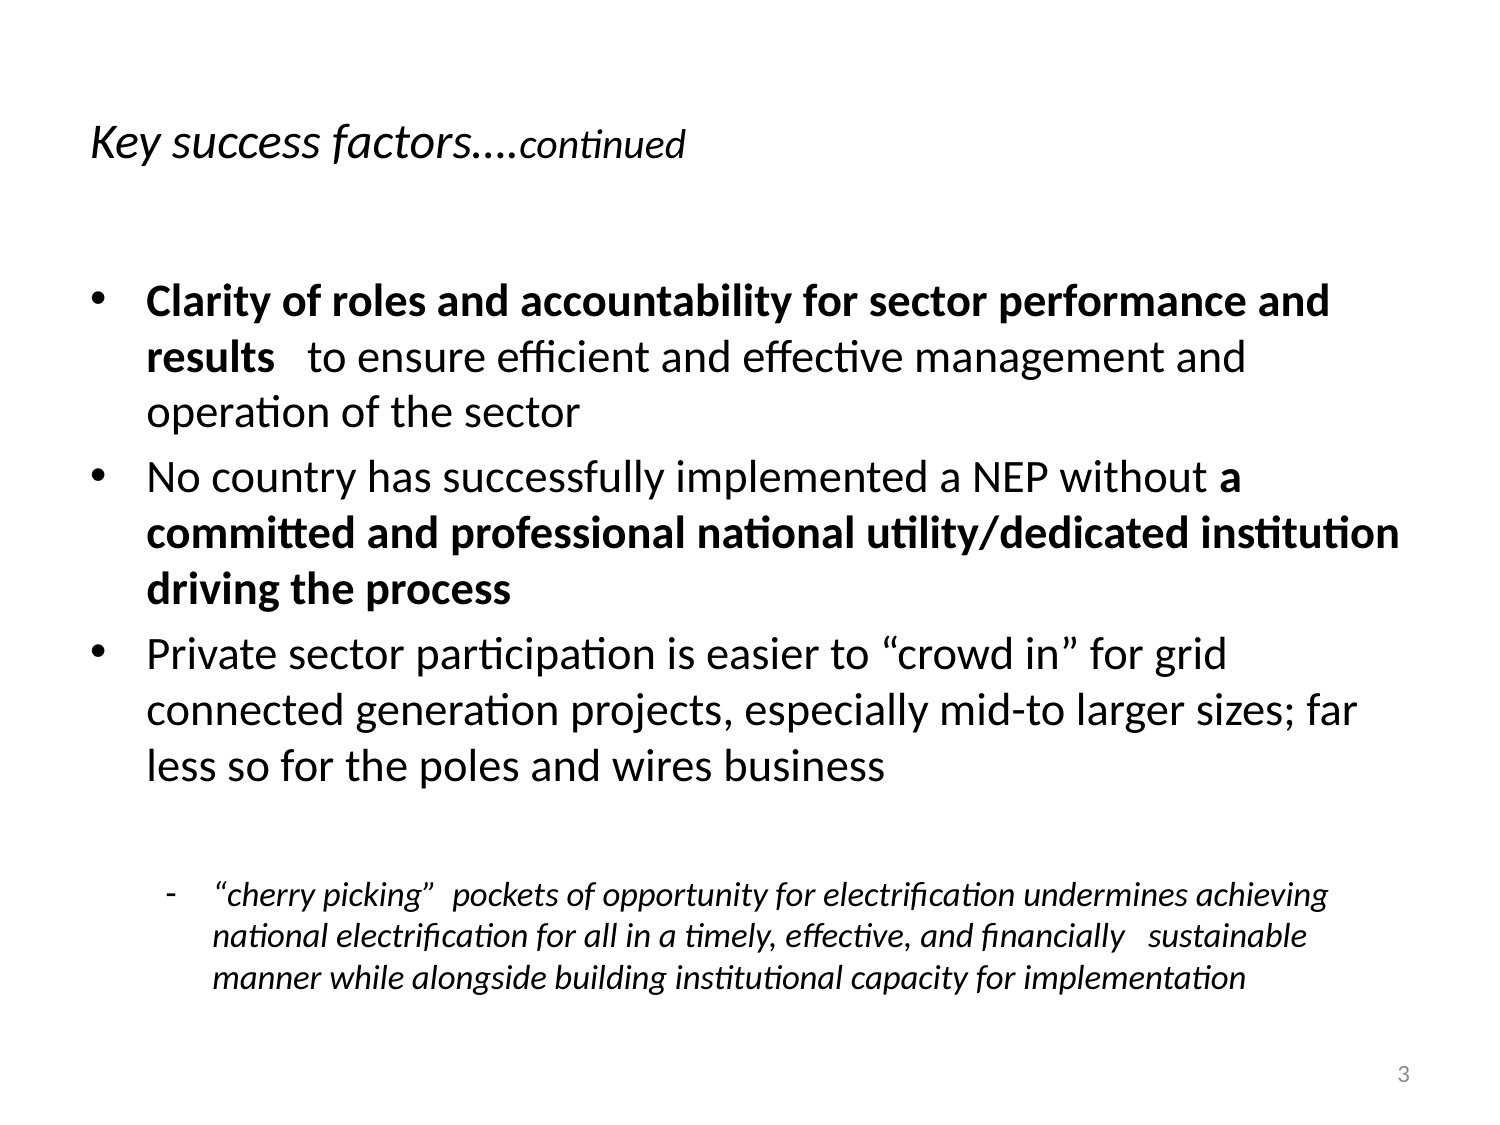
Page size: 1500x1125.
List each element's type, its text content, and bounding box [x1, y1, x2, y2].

list Clarity of roles and accountability for sector performance and results to ensure efficient and effective management and operation of the sector No country has successfully implemented a NEP without a committed and professional national utility/dedicated institution driving the process Private sector participation is easier to “crowd in” for grid connected generation projects, especially mid-to larger sizes; far less so for the poles and wires business “cherry picking” pockets of opportunity for electrification undermines achieving national electrification for all in a timely, effective, and financially sustainable manner while alongside building institutional capacity for implementation [75, 262, 1425, 1005]
slide_number 3 [1074, 1042, 1425, 1103]
title Key success factors….continued [75, 45, 1425, 233]
